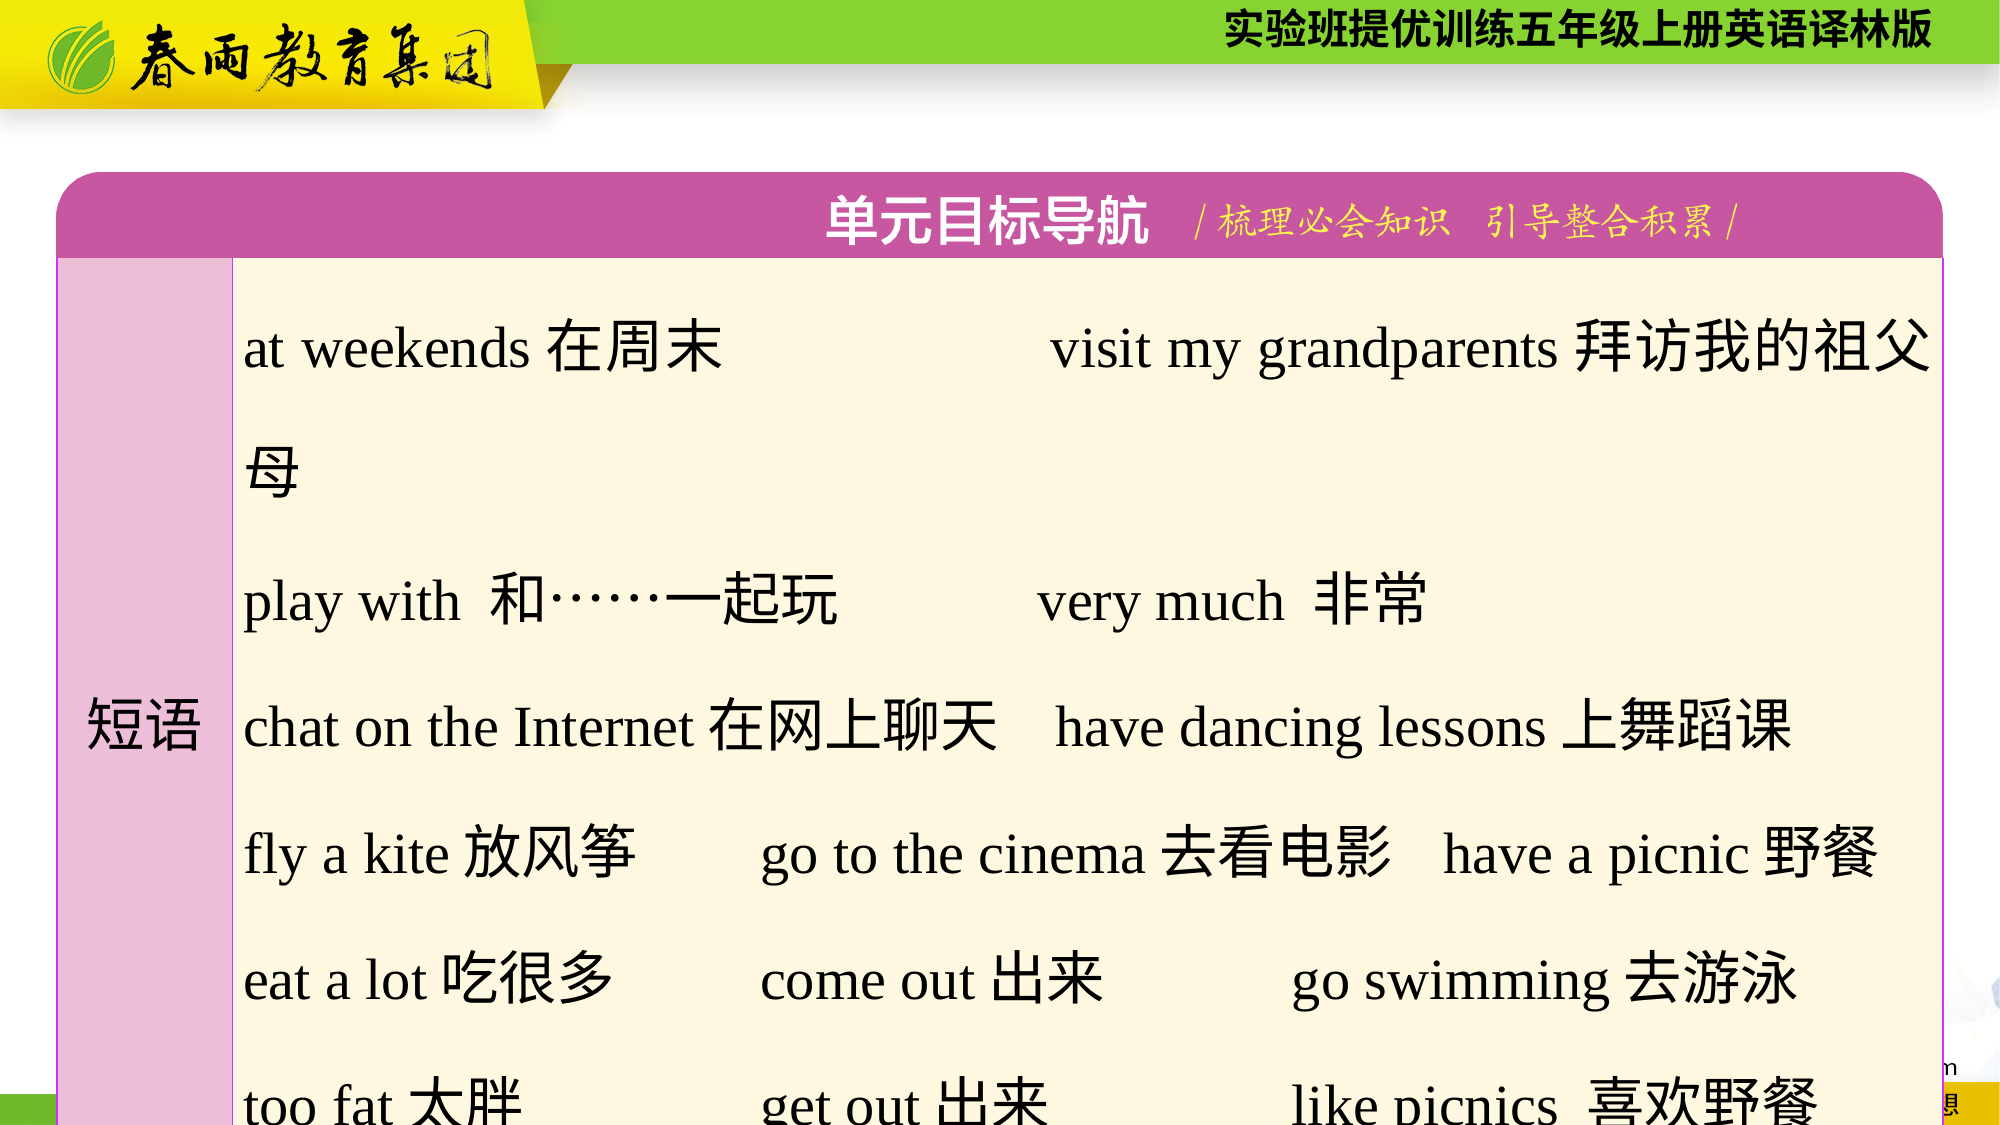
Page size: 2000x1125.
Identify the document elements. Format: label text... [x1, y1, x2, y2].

table_header 短语 [58, 273, 232, 1125]
table_header at weekends在周末 visit my grandparents拜访我的祖父母 play with 和……一起玩 very much 非常 chat on the Internet在网上聊天 have dancing lessons上舞蹈课 fly a kite放风筝 go to the cinema去看电影 have a picnic野餐 eat a lot吃很多 come out出来 go swimming去游泳 too fat太胖 get out出来 like picnics 喜欢野餐 [233, 273, 1942, 1125]
picture [0, 0, 2000, 1125]
